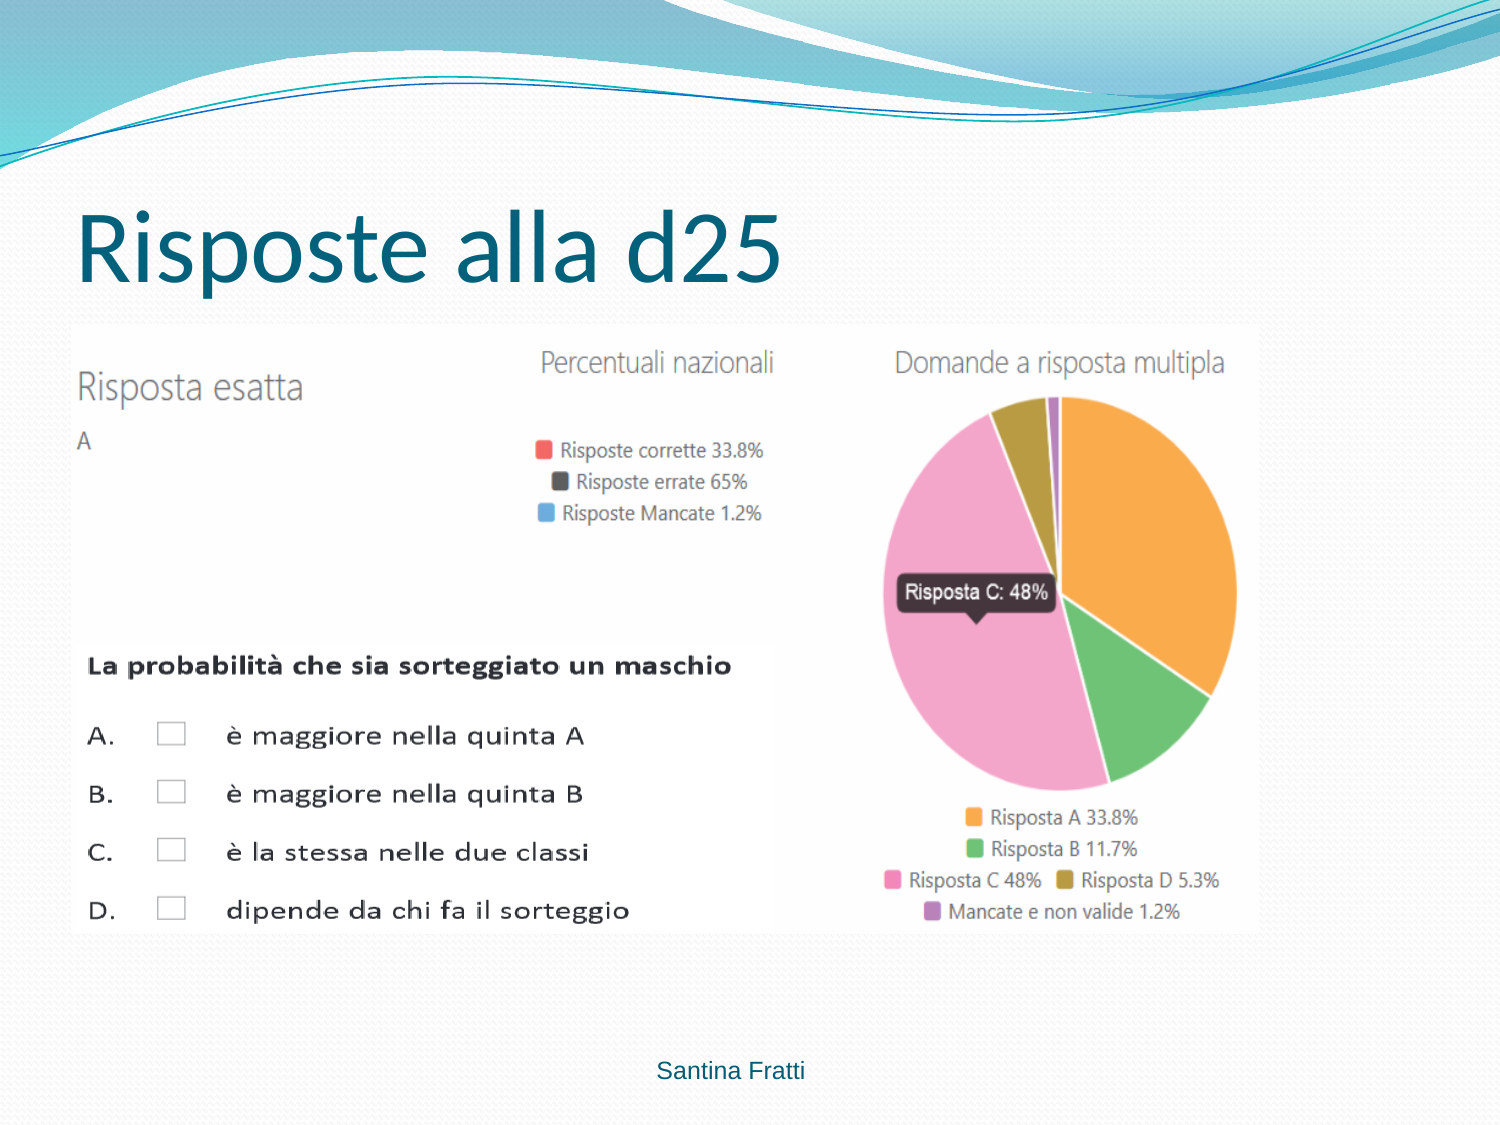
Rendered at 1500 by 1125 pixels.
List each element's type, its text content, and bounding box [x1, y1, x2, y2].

picture [76, 644, 775, 934]
footer Santina Fratti [431, 1046, 1031, 1085]
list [70, 324, 1259, 934]
title Risposte alla d25 [75, 115, 1425, 303]
